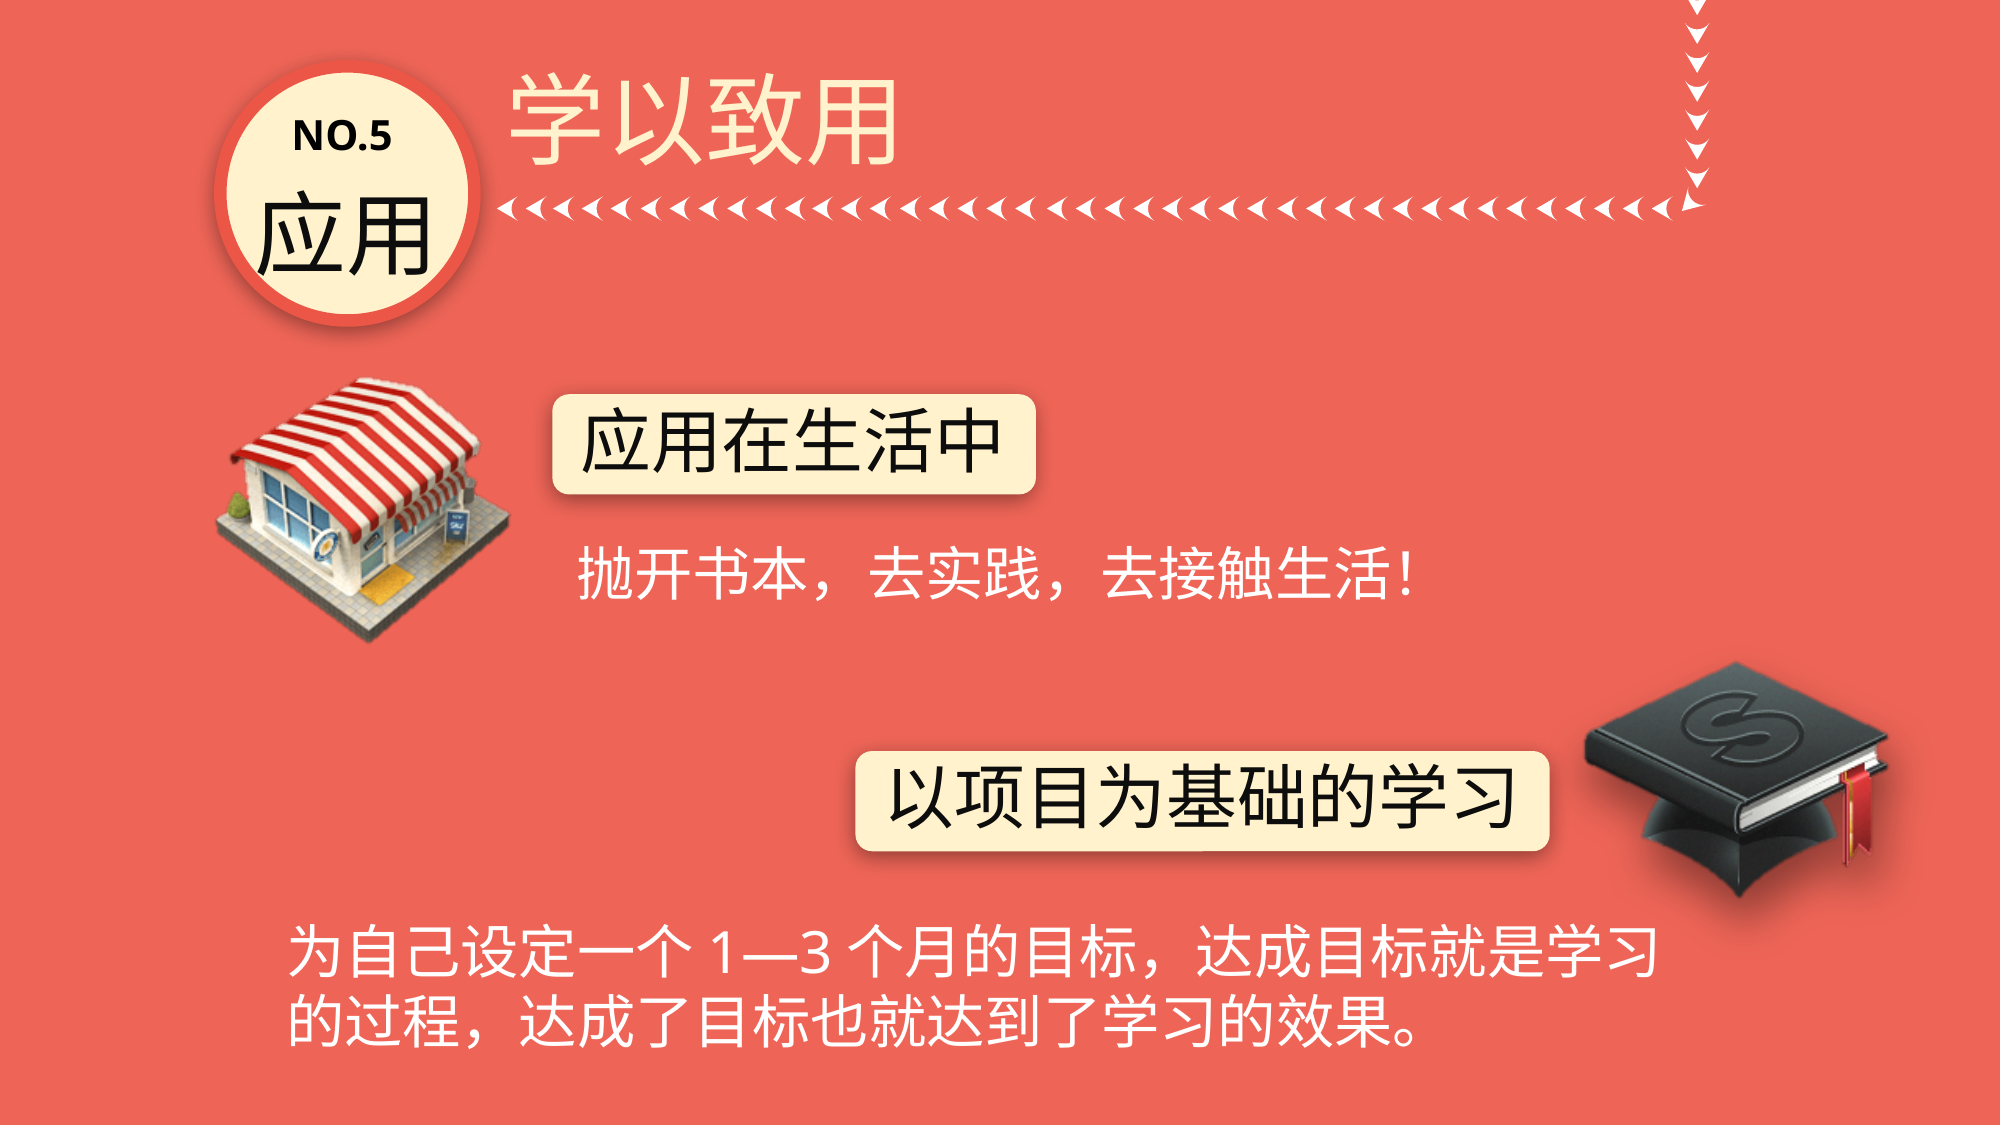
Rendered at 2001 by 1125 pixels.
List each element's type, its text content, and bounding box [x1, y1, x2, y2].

text_box [1683, 166, 1712, 191]
picture [196, 361, 520, 658]
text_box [855, 745, 1550, 852]
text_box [552, 388, 1036, 495]
text_box [1683, 79, 1712, 104]
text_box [475, 196, 1673, 221]
text_box 为自己设定一个1—3个月的目标，达成目标就是学习的过程，达成了目标也就达到了学习的效果。 [271, 908, 1706, 1063]
text_box [1680, 185, 1708, 213]
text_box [220, 66, 475, 321]
picture [1565, 652, 1908, 907]
text_box [1687, 0, 1708, 18]
text_box [1683, 51, 1712, 75]
text_box 学以致用 [490, 49, 921, 185]
text_box 抛开书本，去实践，去接触生活！ [561, 529, 1465, 615]
text_box [1683, 22, 1712, 47]
text_box [1683, 108, 1712, 133]
text_box [1683, 137, 1712, 162]
